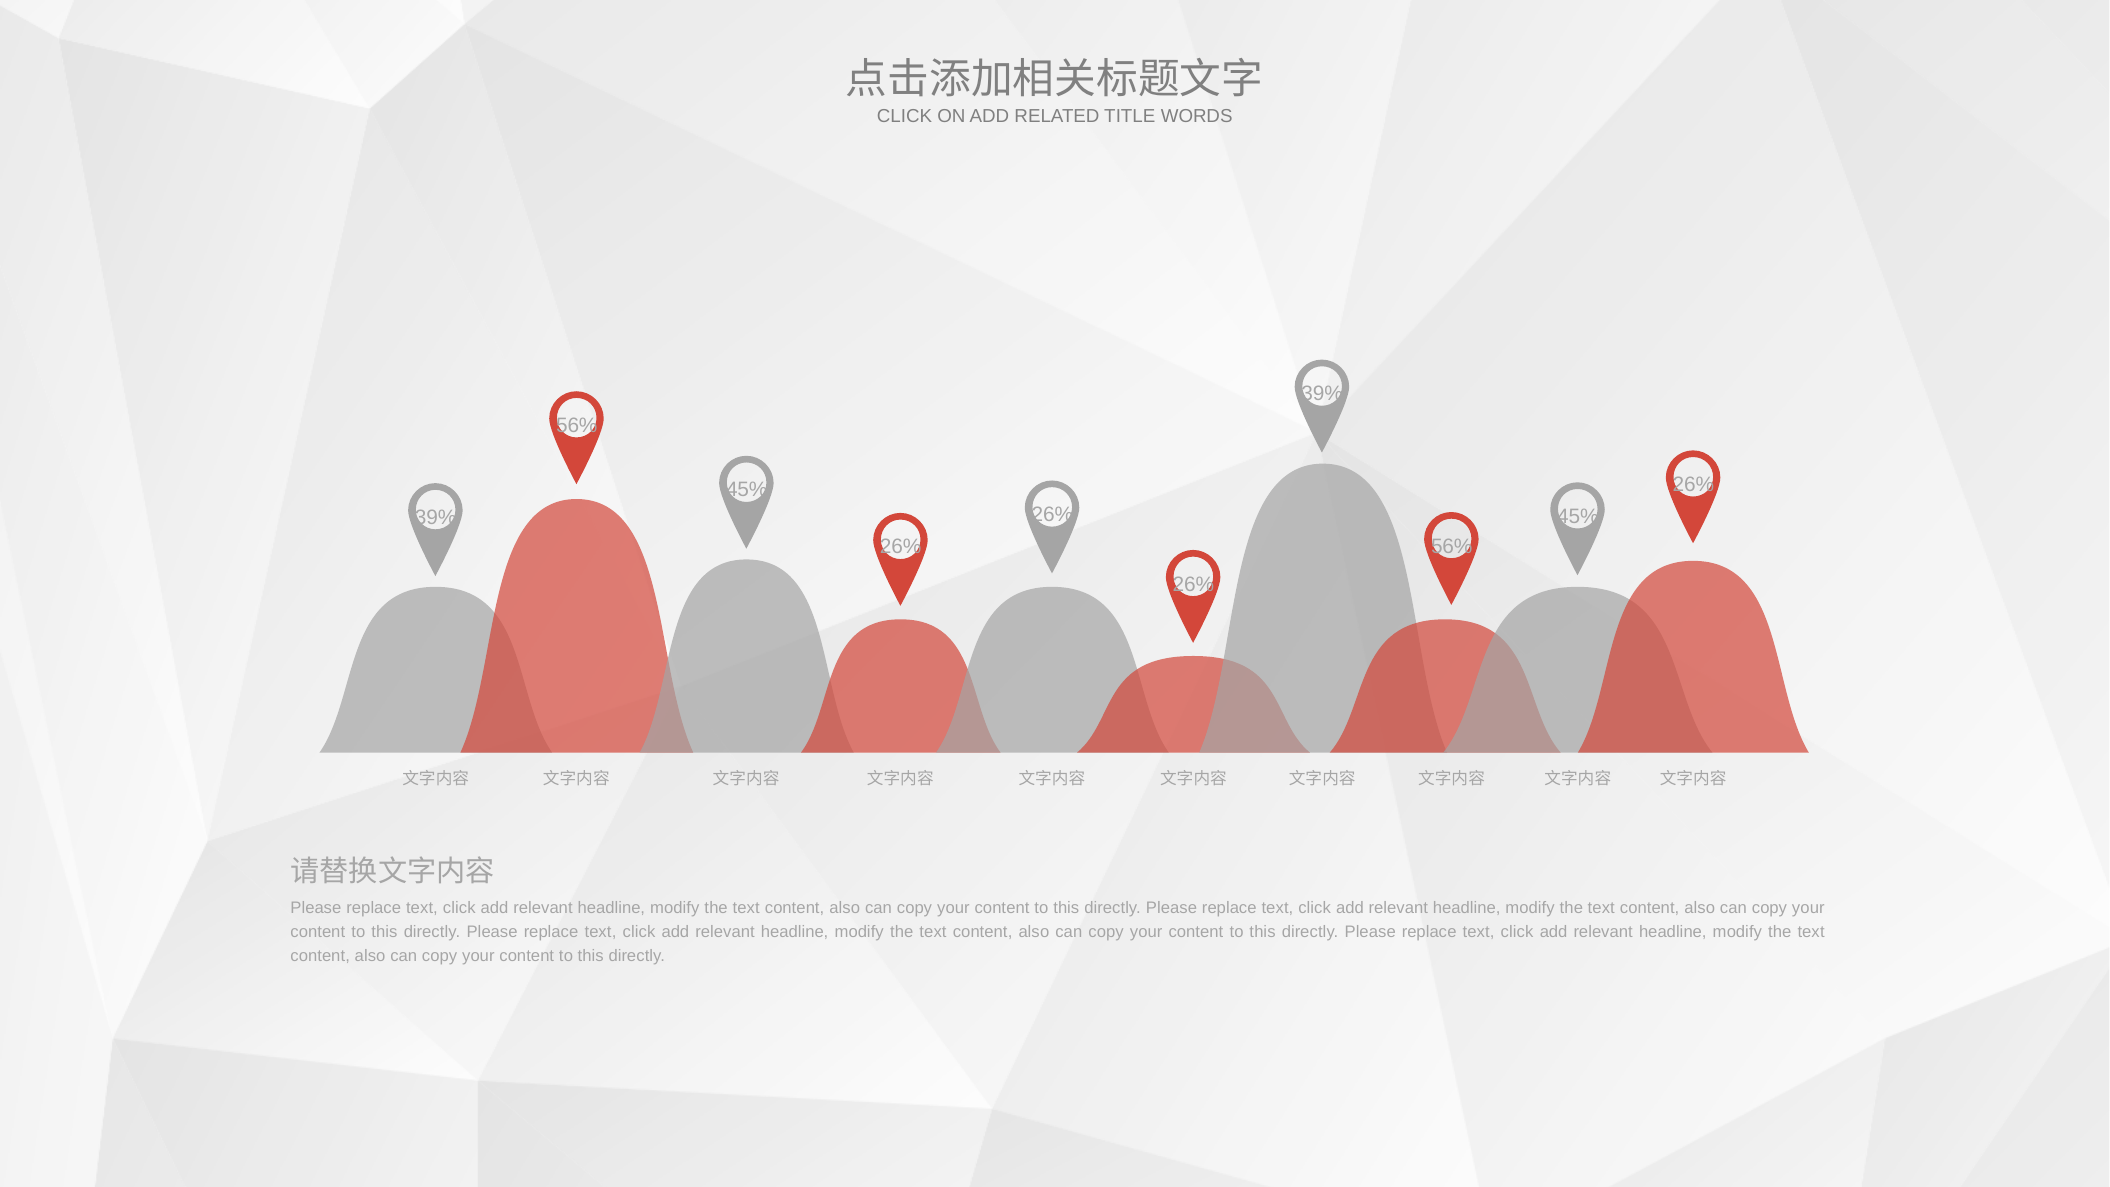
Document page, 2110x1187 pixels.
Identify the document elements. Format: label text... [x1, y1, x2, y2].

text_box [1329, 619, 1443, 796]
text_box 请替换文字内容 [290, 845, 506, 888]
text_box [1077, 656, 1199, 796]
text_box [800, 619, 935, 796]
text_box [399, 483, 472, 577]
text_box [540, 391, 613, 485]
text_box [460, 499, 694, 796]
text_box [1157, 549, 1199, 643]
picture [0, 0, 2110, 1187]
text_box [1541, 482, 1614, 576]
text_box CLICK ON ADD RELATED TITLE WORDS [852, 95, 1257, 130]
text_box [710, 455, 783, 549]
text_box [935, 586, 1169, 796]
text_box 点击添加相关标题文字 [803, 44, 1307, 107]
text_box Please replace text, click add relevant headline, modify the text content, also can copy your content to this directly. Please replace text, click add relevant headline, modify the text content, also can copy your content to this directly. Please replace text, click add relevant headline, modify the text content, also can copy your content to this directly. Please replace text, click add relevant headline, modify the text content, also can copy your content to this directly. [290, 892, 1828, 965]
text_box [1657, 450, 1730, 544]
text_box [639, 559, 854, 796]
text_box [1577, 560, 1809, 796]
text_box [319, 586, 553, 798]
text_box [1016, 480, 1089, 574]
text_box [1286, 359, 1359, 453]
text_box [1448, 511, 1488, 586]
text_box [1199, 463, 1448, 796]
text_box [864, 512, 937, 606]
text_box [1443, 586, 1577, 796]
